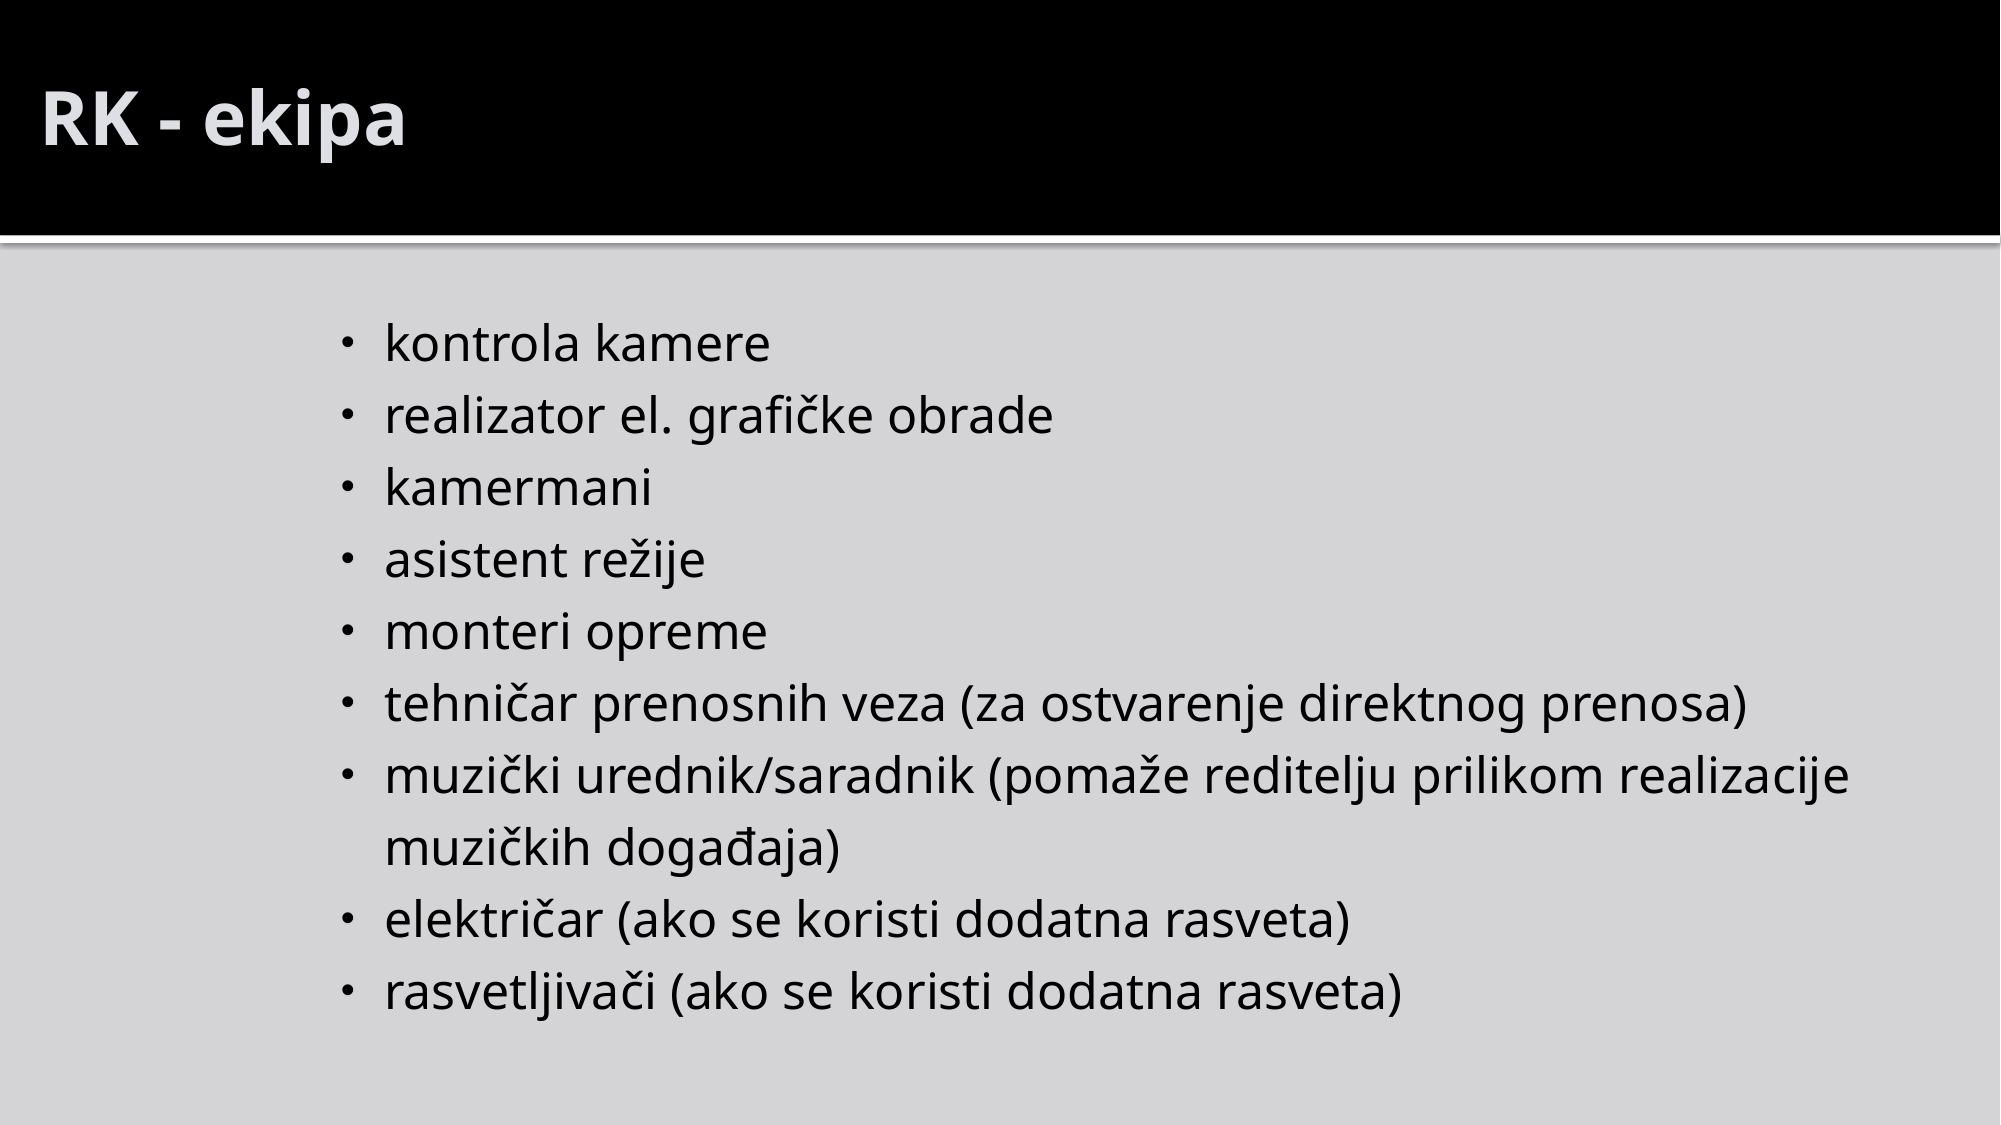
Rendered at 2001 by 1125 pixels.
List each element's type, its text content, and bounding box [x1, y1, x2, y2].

list kontrola kamere realizator el. grafičke obrade kamermani asistent režije monteri opreme tehničar prenosnih veza (za ostvarenje direktnog prenosa) muzički urednik/saradnik (pomaže reditelju prilikom realizacije muzičkih događaja) električar (ako se koristi dodatna rasveta) rasvetljivači (ako se koristi dodatna rasveta) [37, 237, 1950, 1113]
title RK - ekipa [24, 12, 1675, 218]
